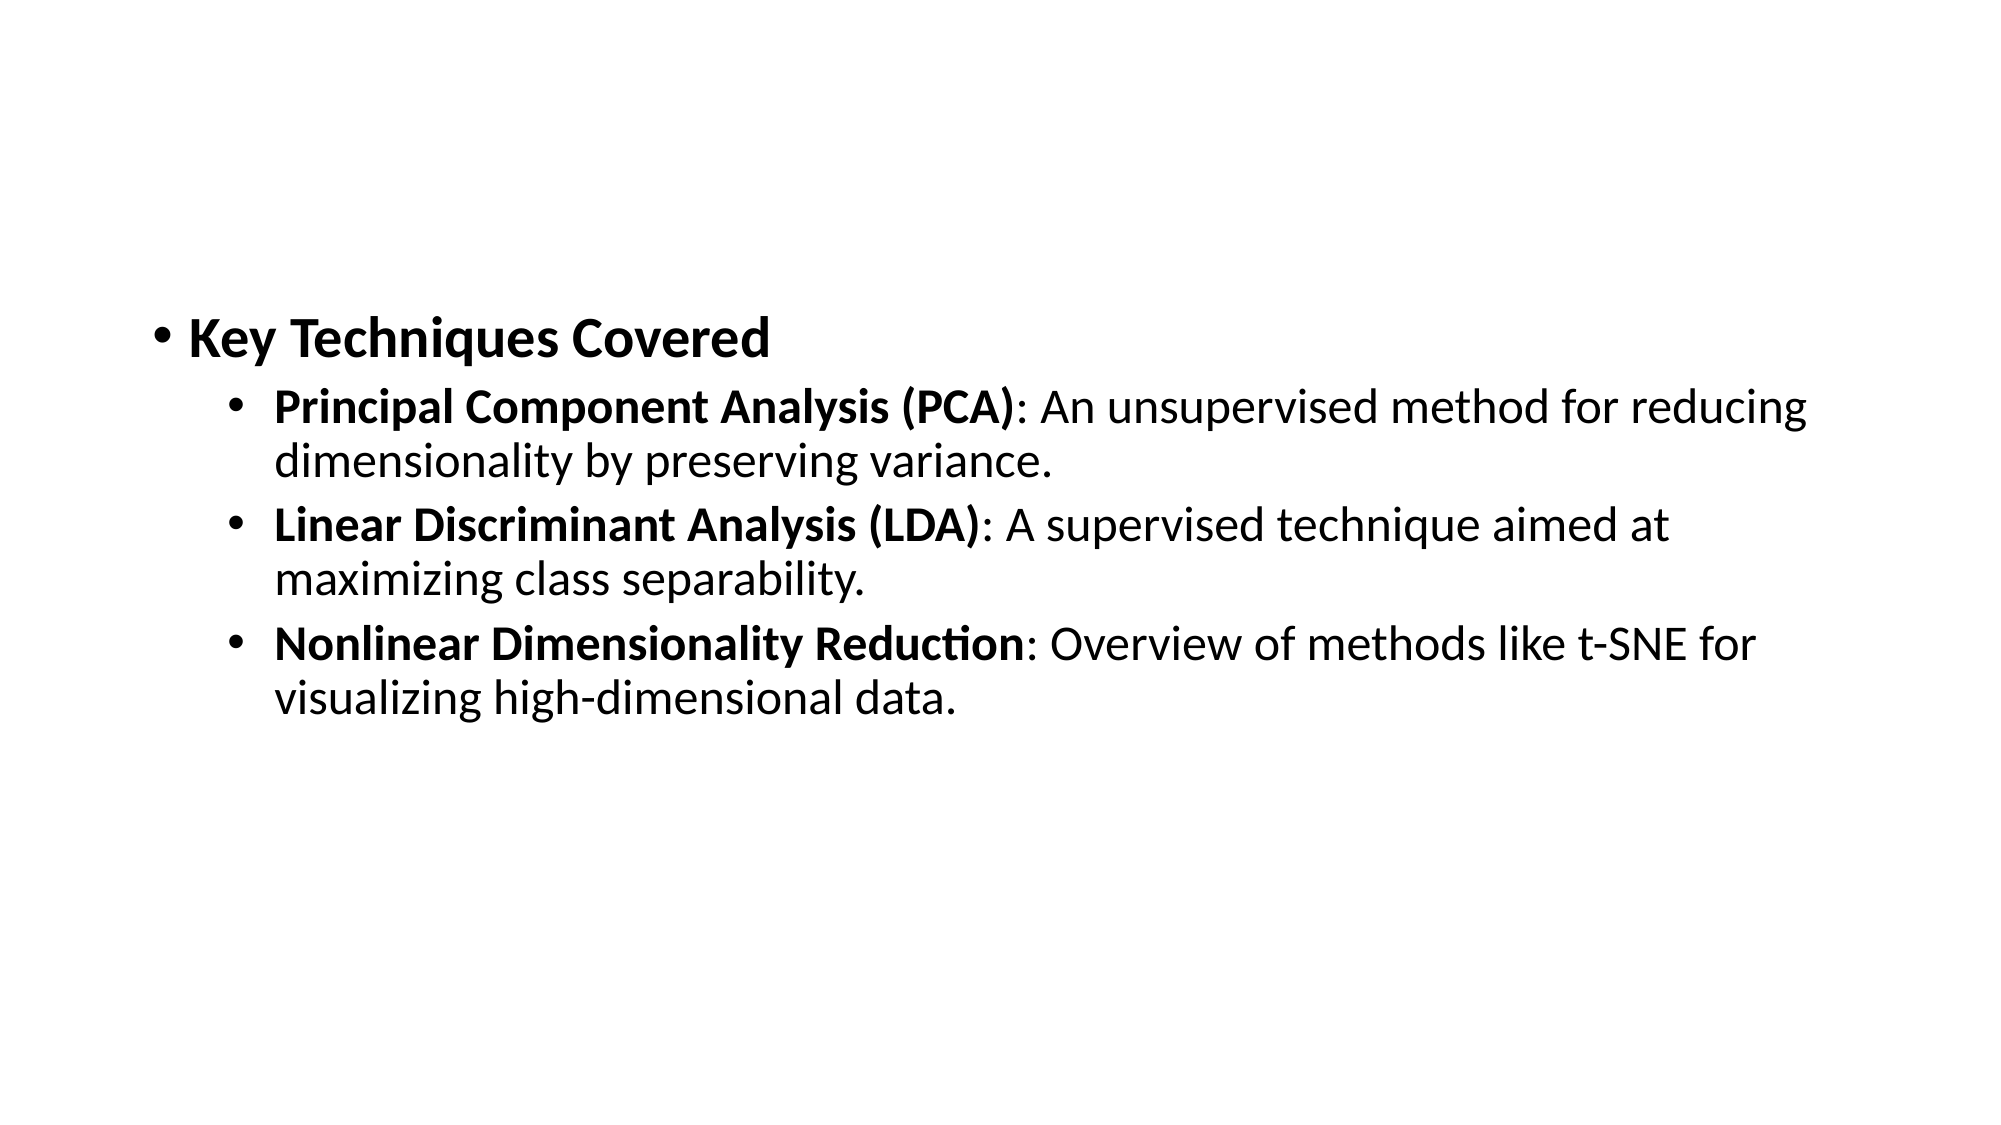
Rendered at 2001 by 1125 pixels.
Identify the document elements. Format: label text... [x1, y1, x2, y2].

list Key Techniques Covered Principal Component Analysis (PCA): An unsupervised method for reducing dimensionality by preserving variance. Linear Discriminant Analysis (LDA): A supervised technique aimed at maximizing class separability. Nonlinear Dimensionality Reduction: Overview of methods like t-SNE for visualizing high-dimensional data. [137, 299, 1863, 1014]
